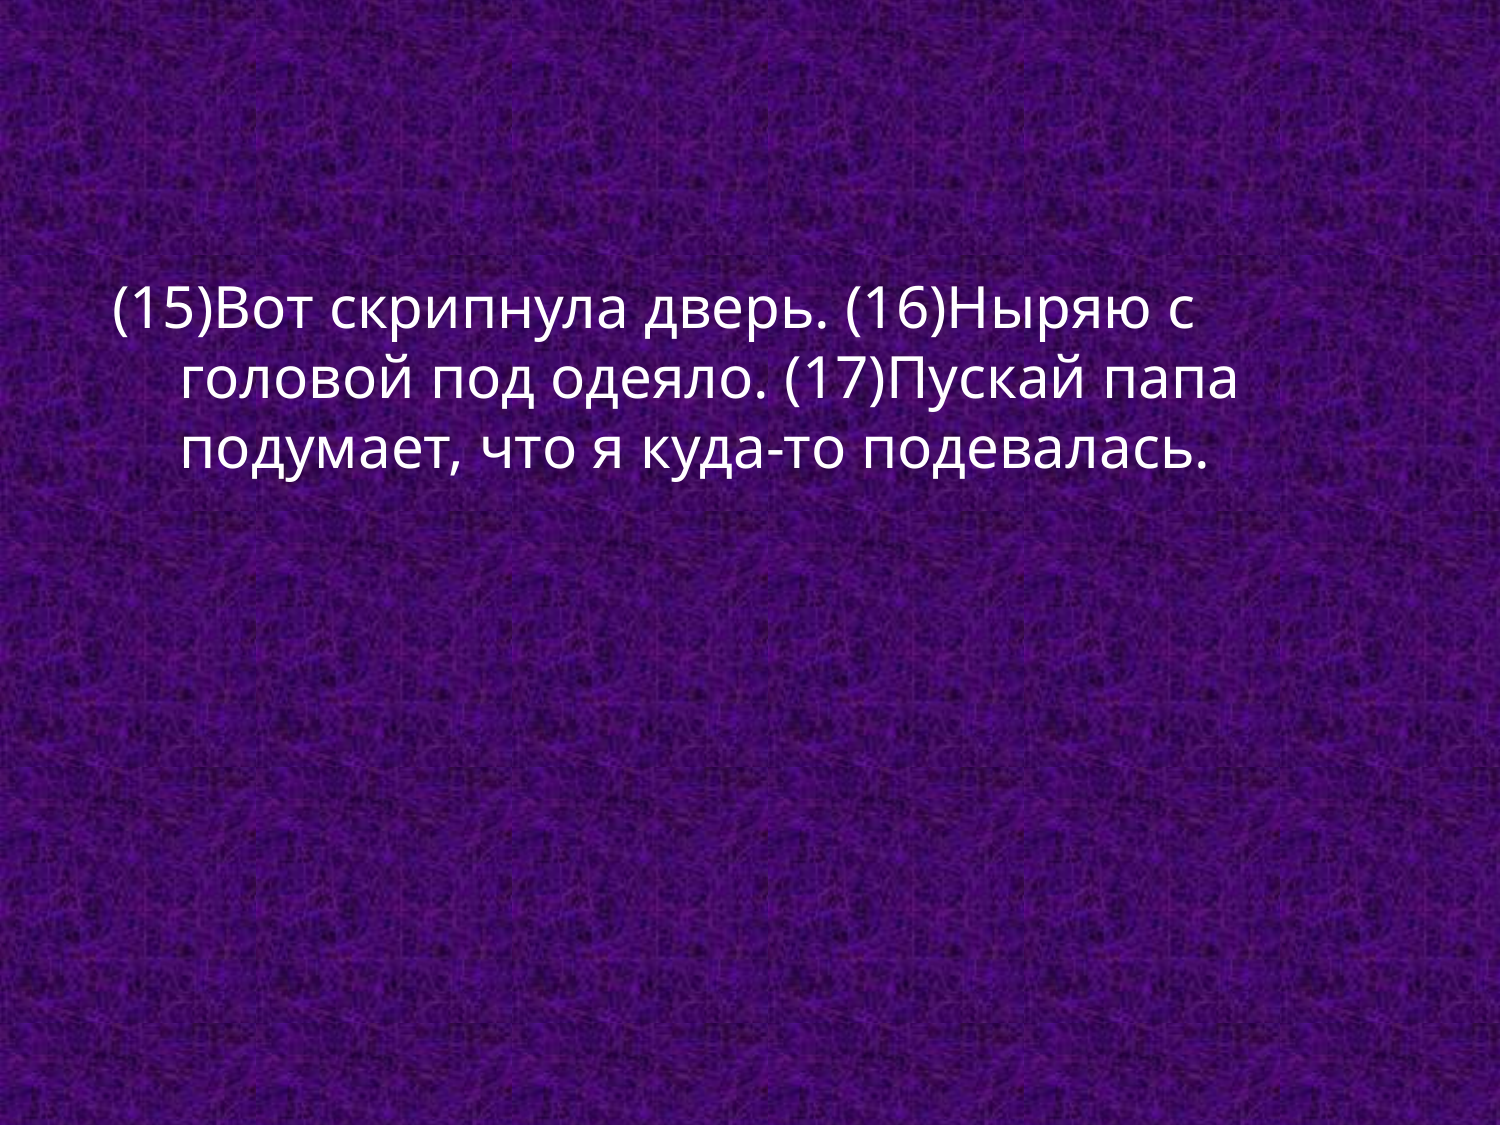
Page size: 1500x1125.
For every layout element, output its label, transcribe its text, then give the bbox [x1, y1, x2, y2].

picture [0, 0, 1500, 1125]
list (15)Вот скрипнула дверь. (16)Ныряю с головой под одеяло. (17)Пускай папа подумает, что я куда-то подевалась. [75, 262, 1425, 1035]
